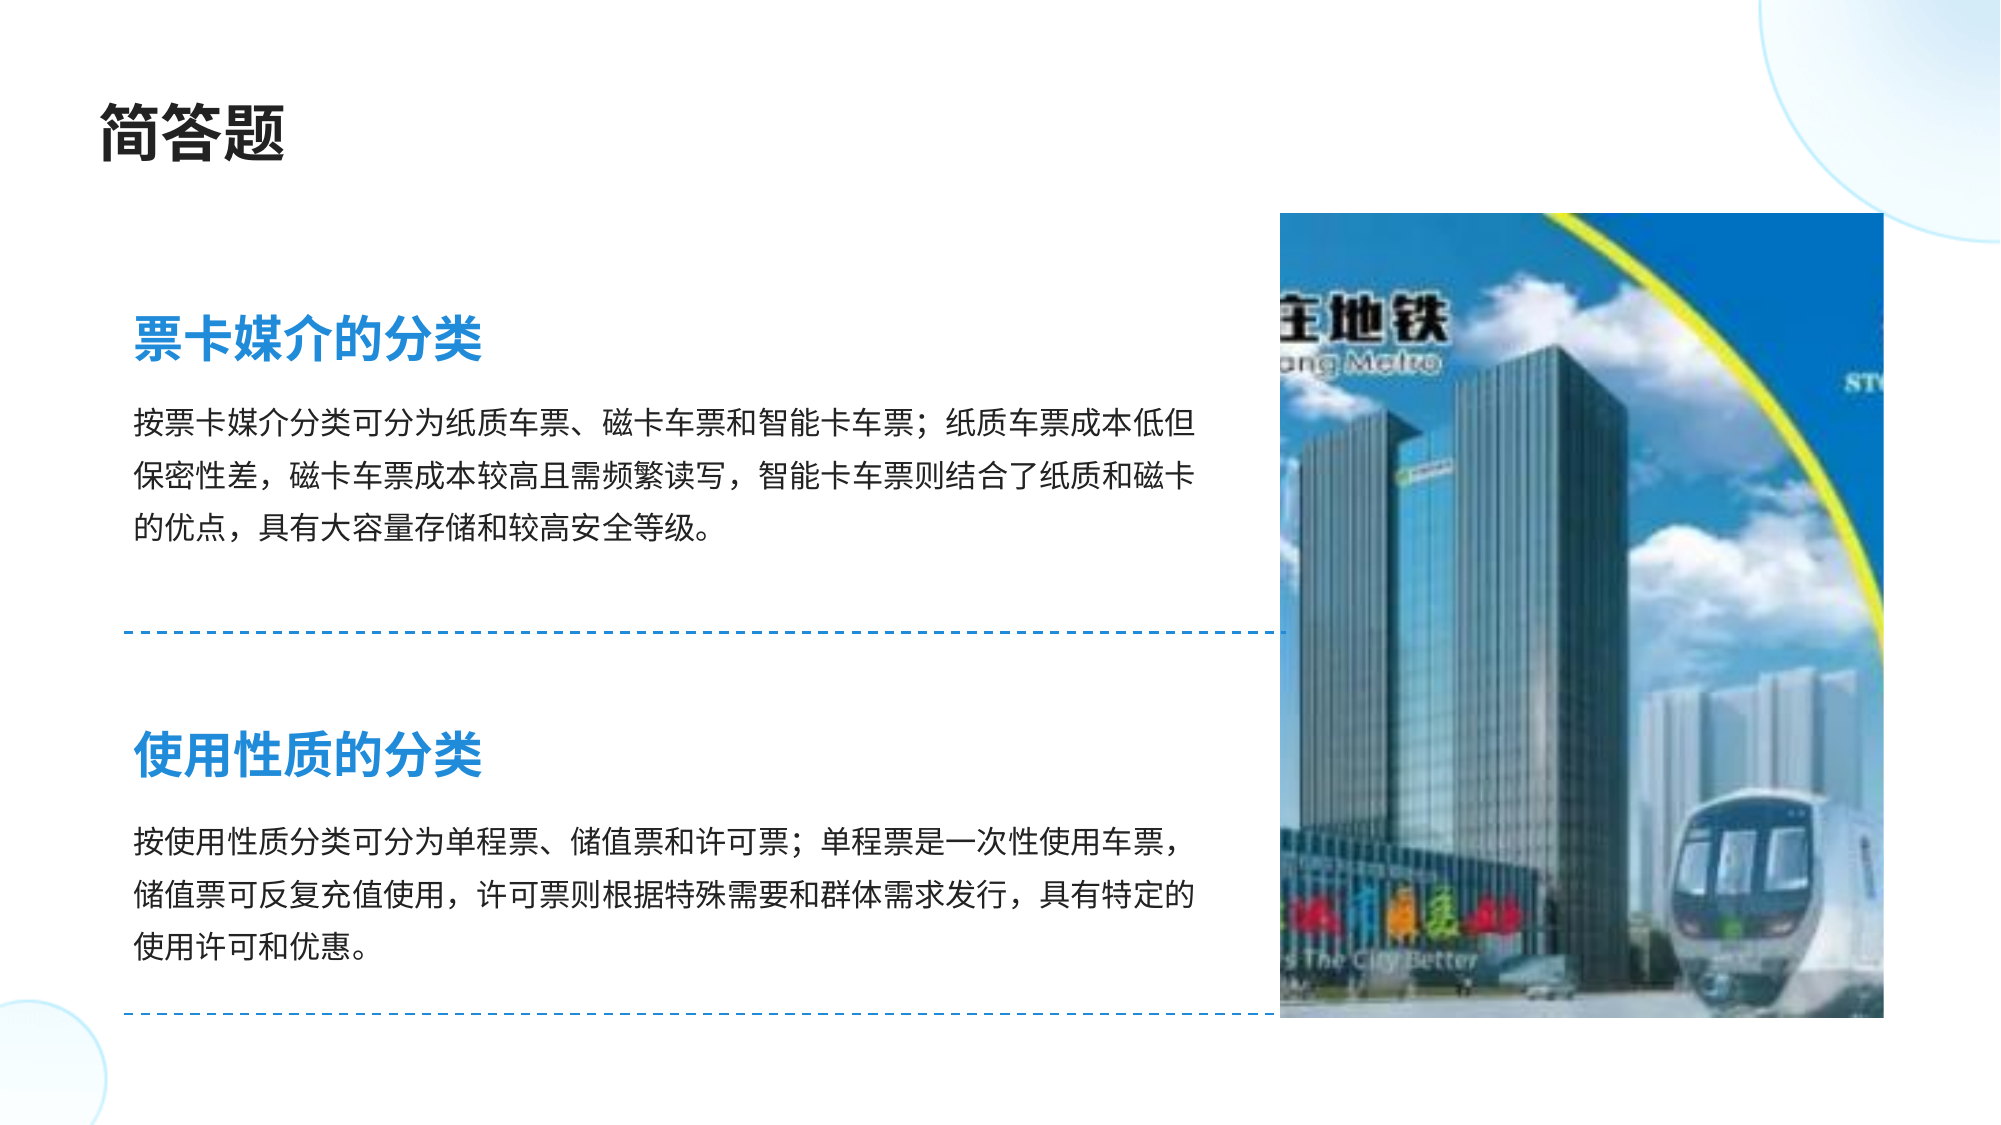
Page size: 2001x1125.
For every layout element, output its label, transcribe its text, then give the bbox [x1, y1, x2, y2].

text_box 使用性质的分类 [113, 679, 1218, 787]
picture [0, 0, 2001, 1125]
text_box 按使用性质分类可分为单程票、储值票和许可票；单程票是一次性使用车票，储值票可反复充值使用，许可票则根据特殊需要和群体需求发行，具有特定的使用许可和优惠。 [113, 787, 1231, 1005]
text_box 按票卡媒介分类可分为纸质车票、磁卡车票和智能卡车票；纸质车票成本低但保密性差，磁卡车票成本较高且需频繁读写，智能卡车票则结合了纸质和磁卡的优点，具有大容量存储和较高安全等级。 [113, 368, 1231, 586]
text_box 票卡媒介的分类 [113, 261, 1218, 368]
text_box 简答题 [78, 43, 1922, 189]
